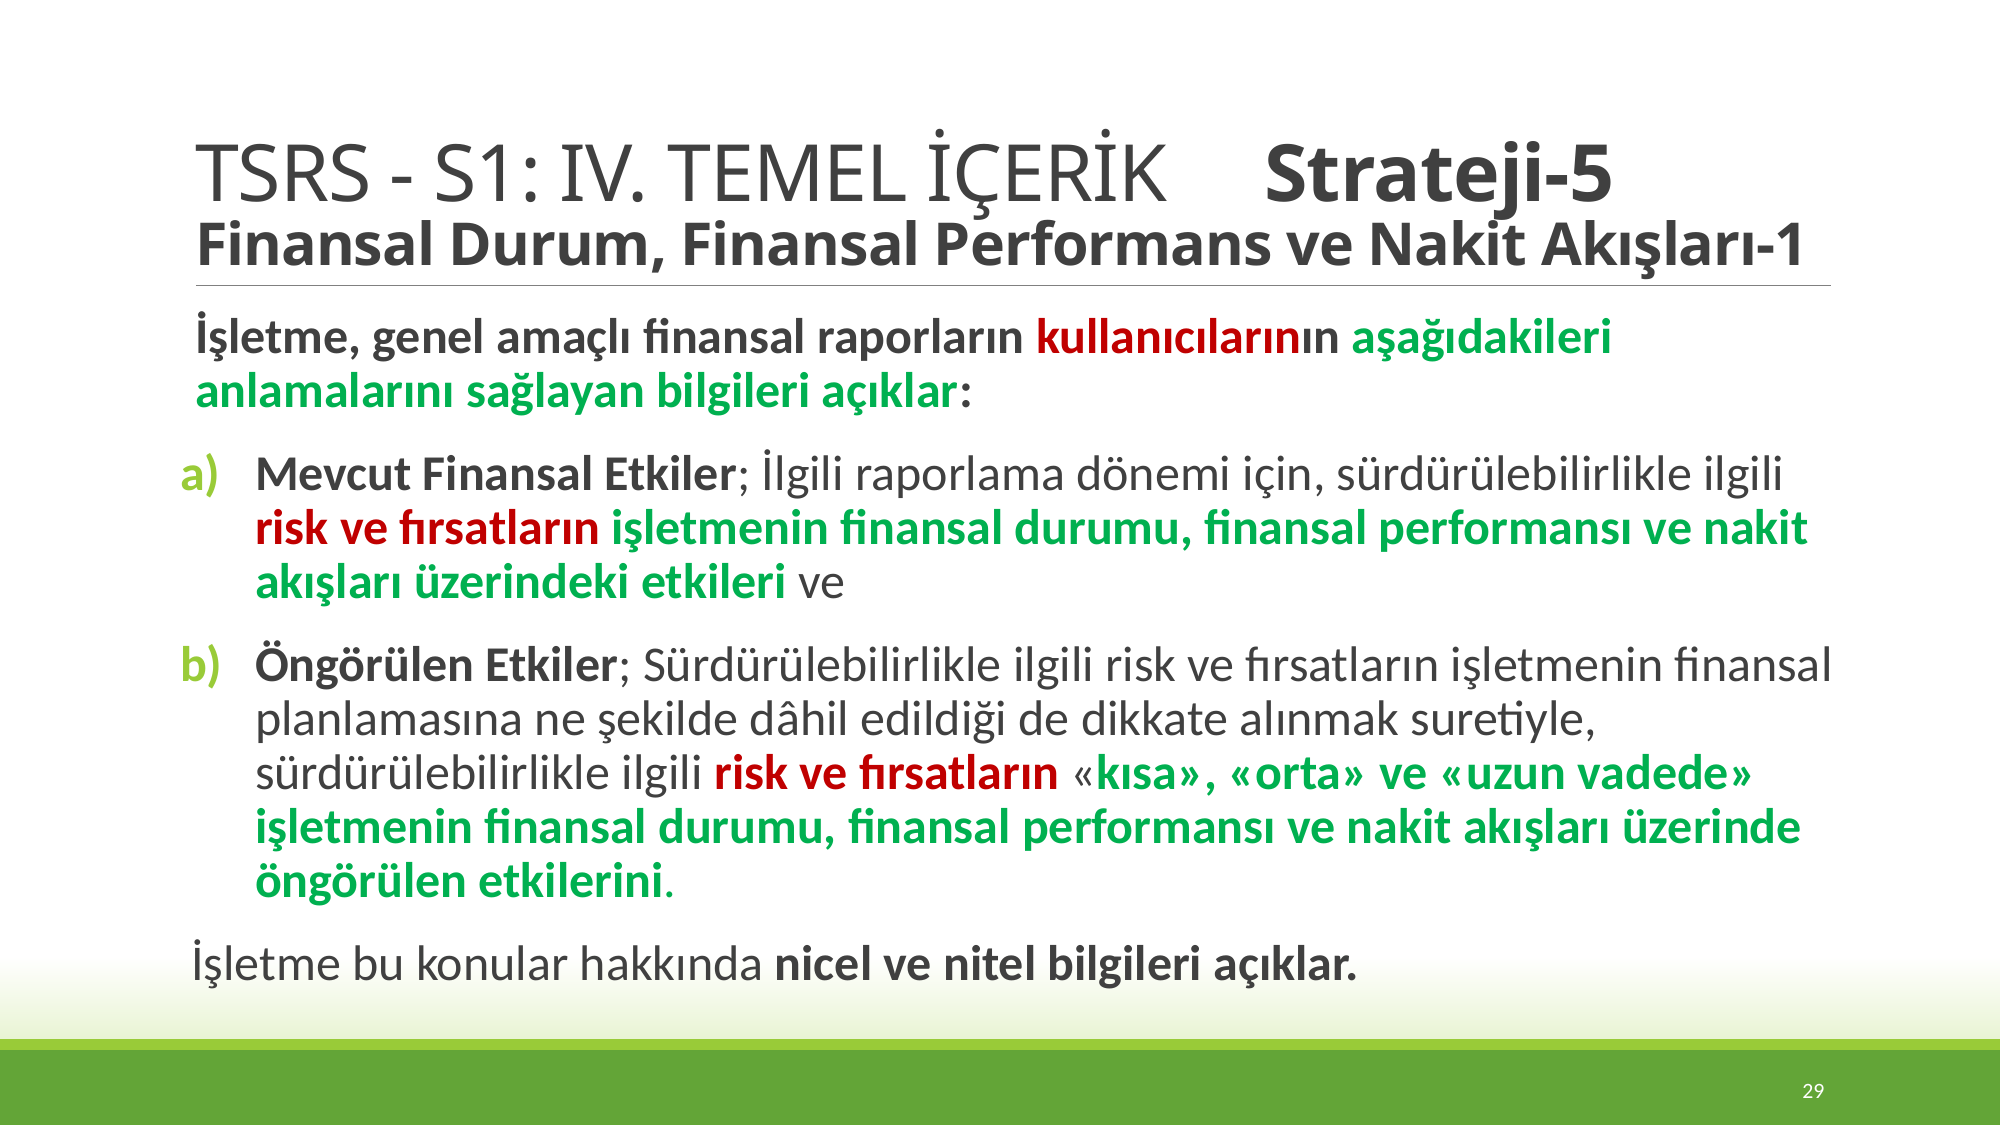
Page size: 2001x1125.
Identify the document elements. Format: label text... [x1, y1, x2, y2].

title TSRS - S1: IV. TEMEL İÇERİK Strateji-5 Finansal Durum, Finansal Performans ve Nakit Akışları-1 [180, 47, 1870, 285]
list İşletme, genel amaçlı finansal raporların kullanıcılarının aşağıdakileri anlamalarını sağlayan bilgileri açıklar: Mevcut Finansal Etkiler; İlgili raporlama dönemi için, sürdürülebilirlikle ilgili risk ve fırsatların işletmenin finansal durumu, finansal performansı ve nakit akışları üzerindeki etkileri ve Öngörülen Etkiler; Sürdürülebilirlikle ilgili risk ve fırsatların işletmenin finansal planlamasına ne şekilde dâhil edildiği de dikkate alınmak suretiyle, sürdürülebilirlikle ilgili risk ve fırsatların «kısa», «orta» ve «uzun vadede» işletmenin finansal durumu, finansal performansı ve nakit akışları üzerinde öngörülen etkilerini. İşletme bu konular hakkında nicel ve nitel bilgileri açıklar. [180, 302, 1840, 1042]
slide_number 29 [1624, 1059, 1840, 1120]
